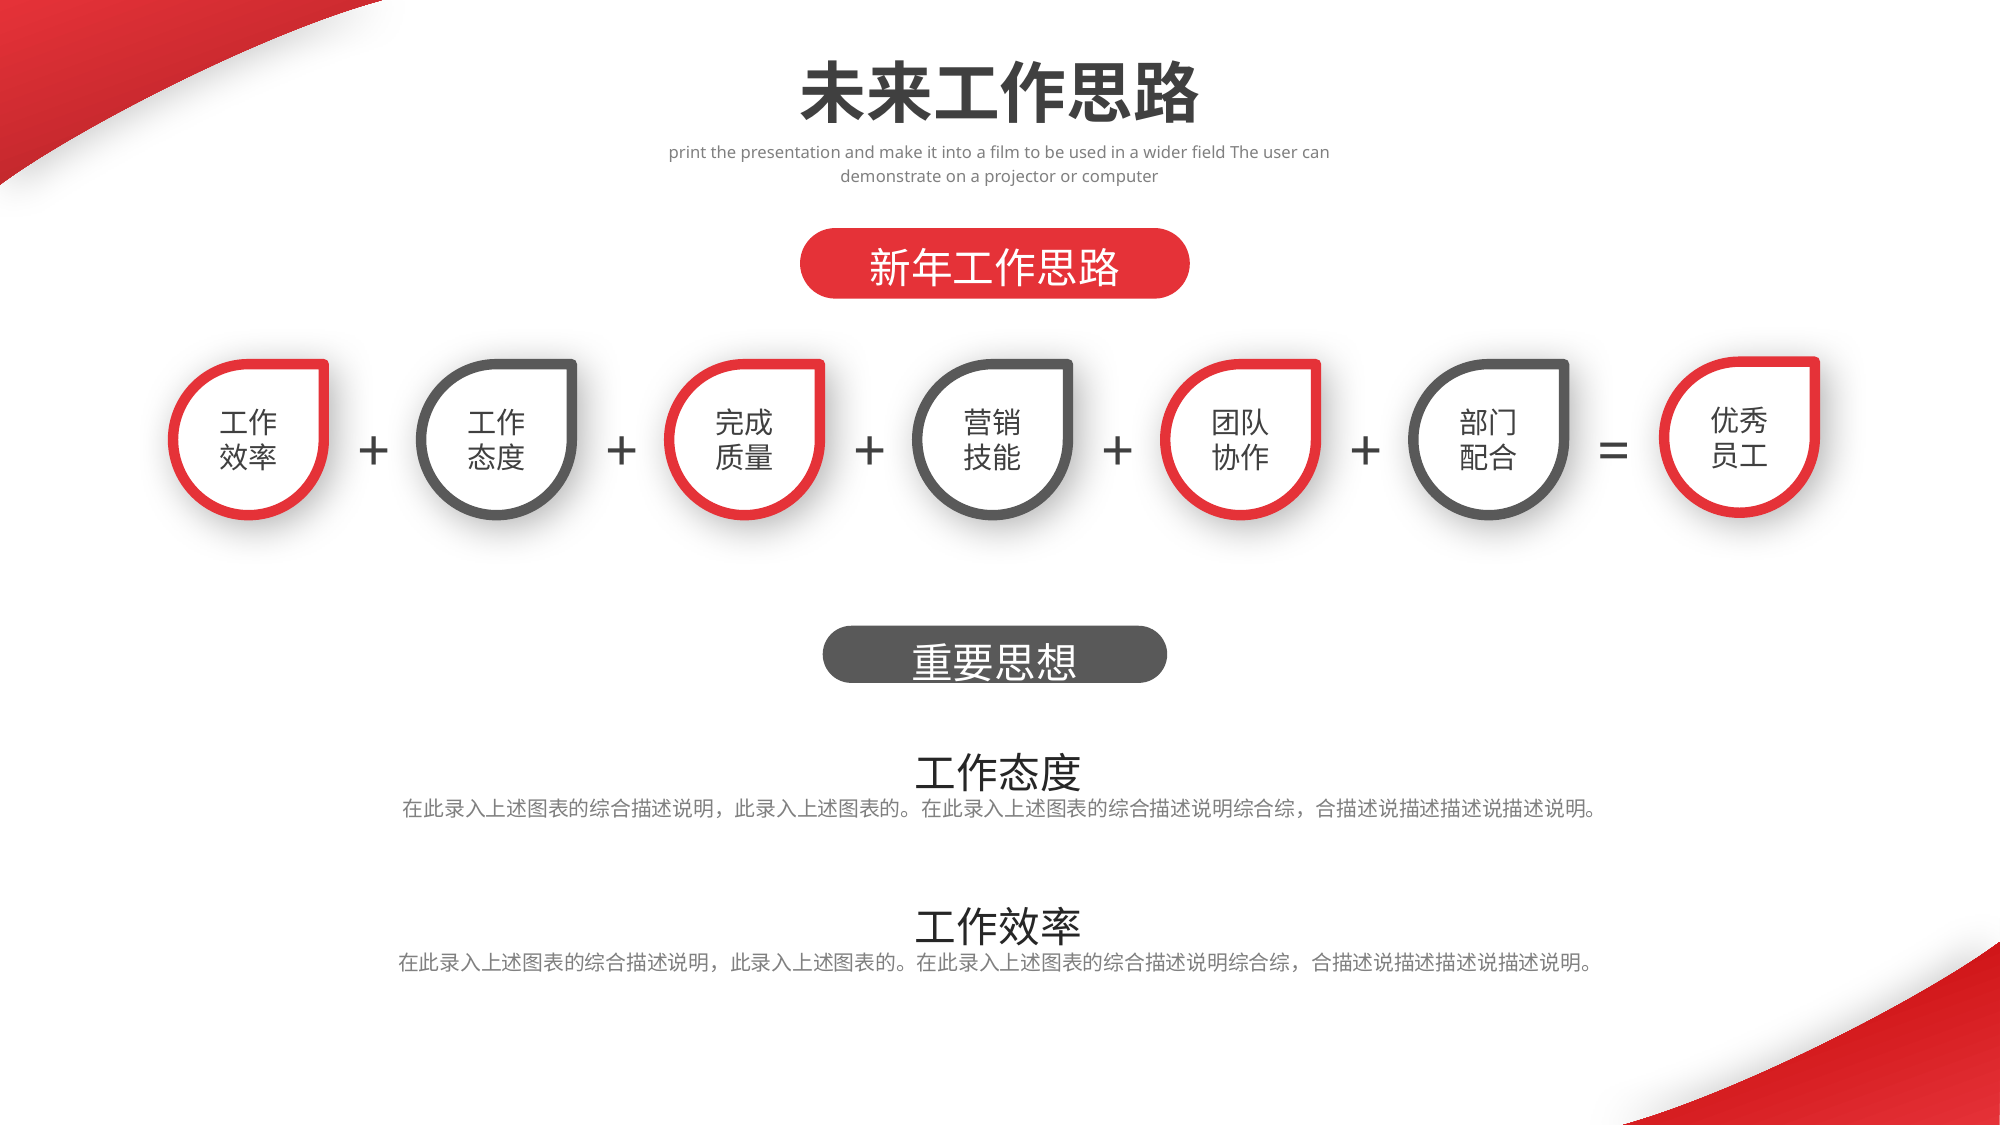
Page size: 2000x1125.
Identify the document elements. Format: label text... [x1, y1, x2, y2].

text_box 营销技能 [915, 362, 1071, 518]
text_box 团队协作 [1163, 362, 1319, 518]
text_box = [1566, 385, 1662, 447]
text_box + [1070, 385, 1166, 447]
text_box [1657, 416, 1662, 447]
text_box 部门配合 [1411, 362, 1567, 518]
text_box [799, 219, 1191, 299]
text_box + [1318, 385, 1414, 447]
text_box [255, 885, 1745, 973]
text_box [649, 43, 1351, 195]
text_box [910, 411, 918, 447]
text_box Sample Text [662, 414, 669, 447]
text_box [1405, 411, 1414, 447]
text_box 工作效率 [170, 362, 326, 518]
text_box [1157, 411, 1166, 447]
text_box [243, 731, 1757, 818]
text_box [822, 614, 1168, 690]
text_box + [326, 385, 421, 447]
text_box + [574, 385, 669, 447]
text_box Sample Text [413, 413, 421, 447]
text_box + [822, 385, 918, 447]
text_box 完成质量 [667, 362, 823, 518]
text_box 优秀员工 [1662, 359, 1817, 515]
text_box 工作态度 [418, 362, 574, 518]
